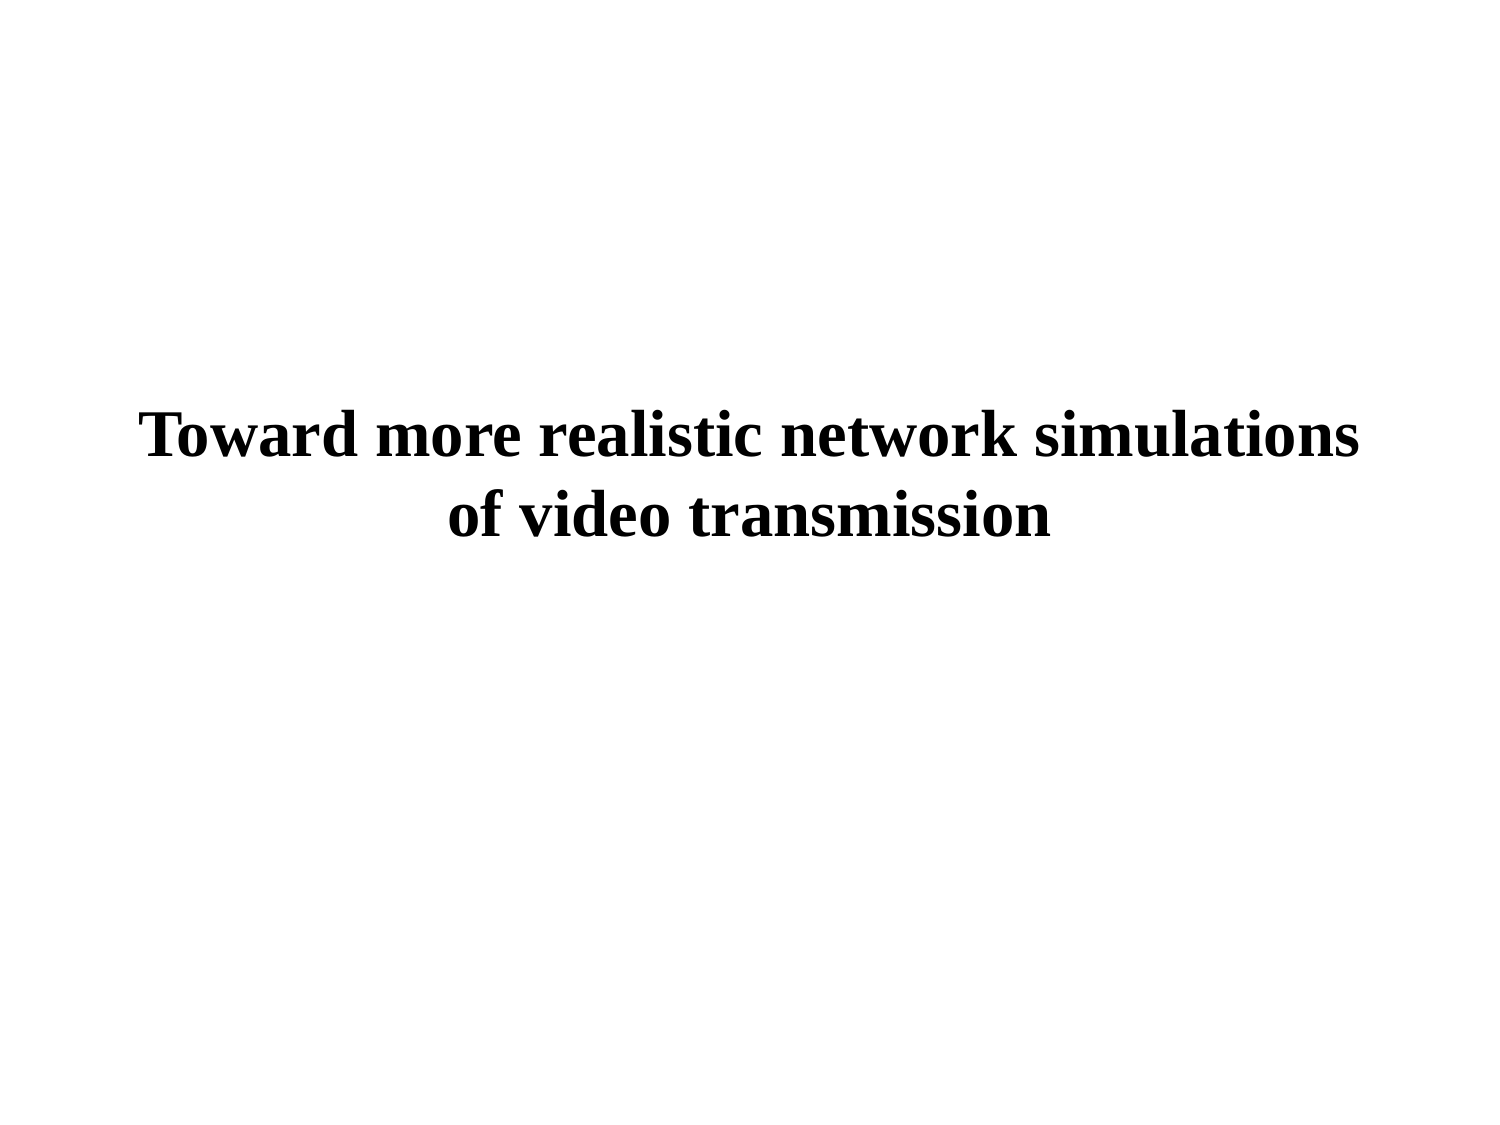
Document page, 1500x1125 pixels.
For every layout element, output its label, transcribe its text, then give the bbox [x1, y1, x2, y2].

title Toward more realistic network simulations of video transmission [112, 349, 1388, 591]
